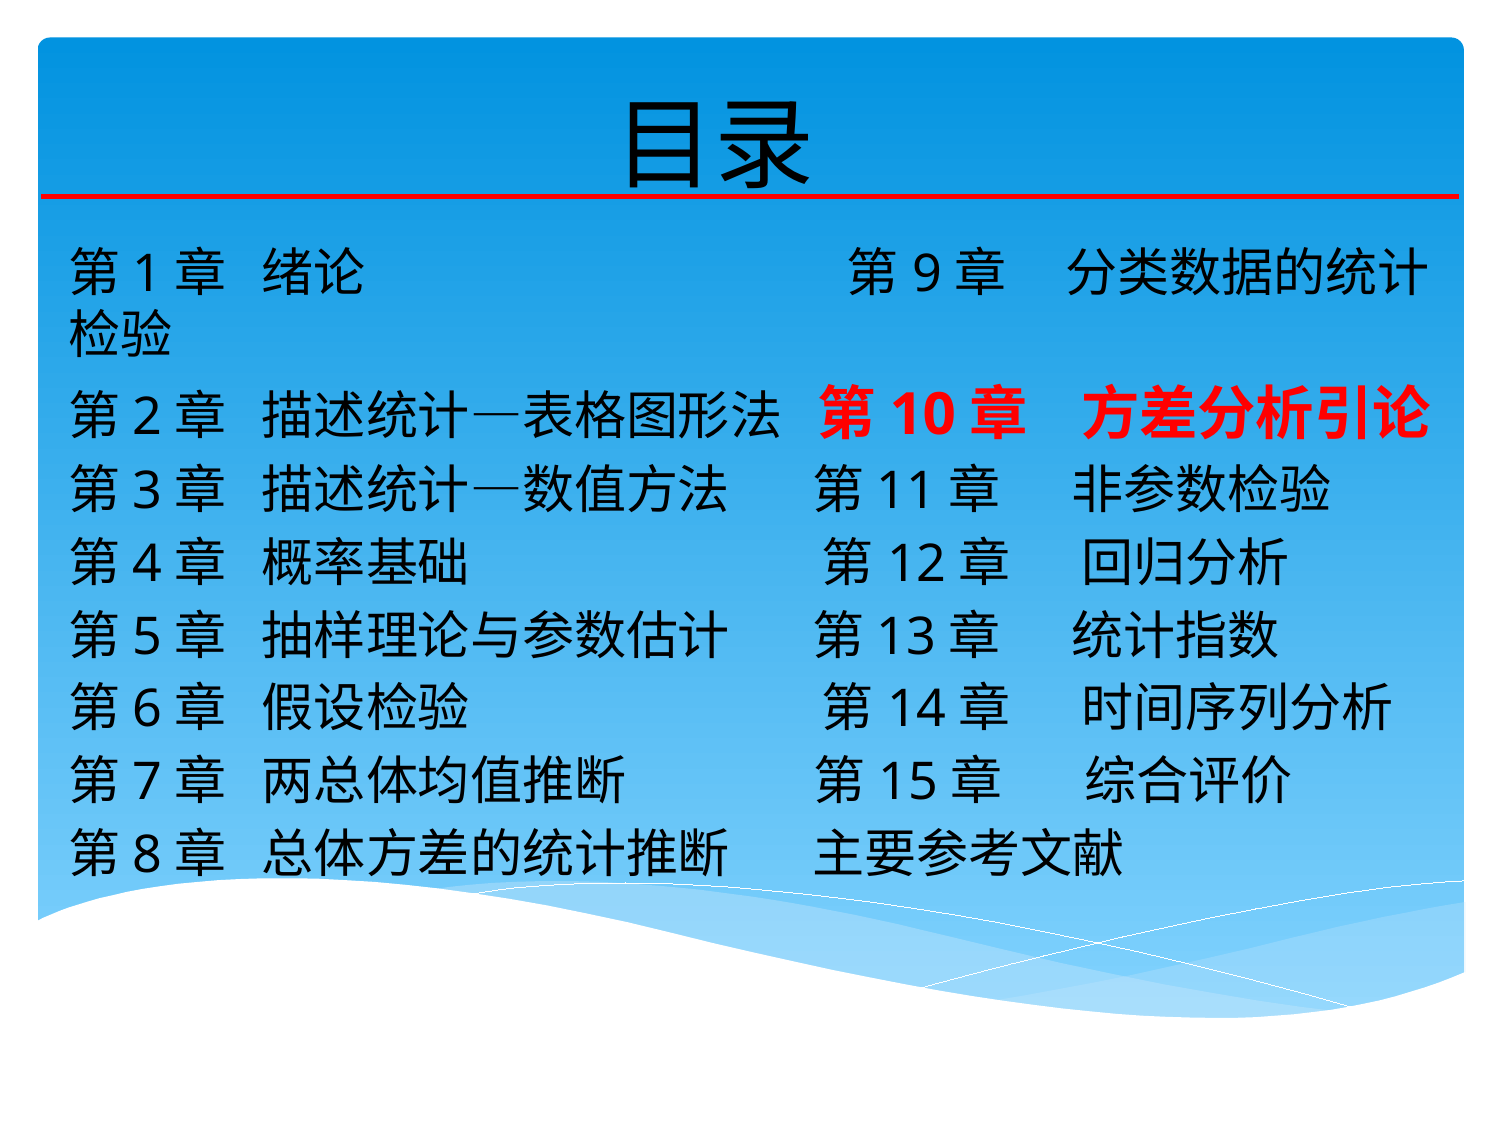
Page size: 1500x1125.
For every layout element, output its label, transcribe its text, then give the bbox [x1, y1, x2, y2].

subtitle 第1章 绪论 第9章 分类数据的统计检验 第2章 描述统计—表格图形法 第10章 方差分析引论 第3章 描述统计—数值方法 第11章 非参数检验 第4章 概率基础 第12章 回归分析 第5章 抽样理论与参数估计 第13章 统计指数 第6章 假设检验 第14章 时间序列分析 第7章 两总体均值推断 第15章 综合评价 第8章 总体方差的统计推断 主要参考文献 [53, 231, 1471, 1035]
title 目录 [76, 90, 1352, 194]
title 目录 [76, 205, 1352, 209]
